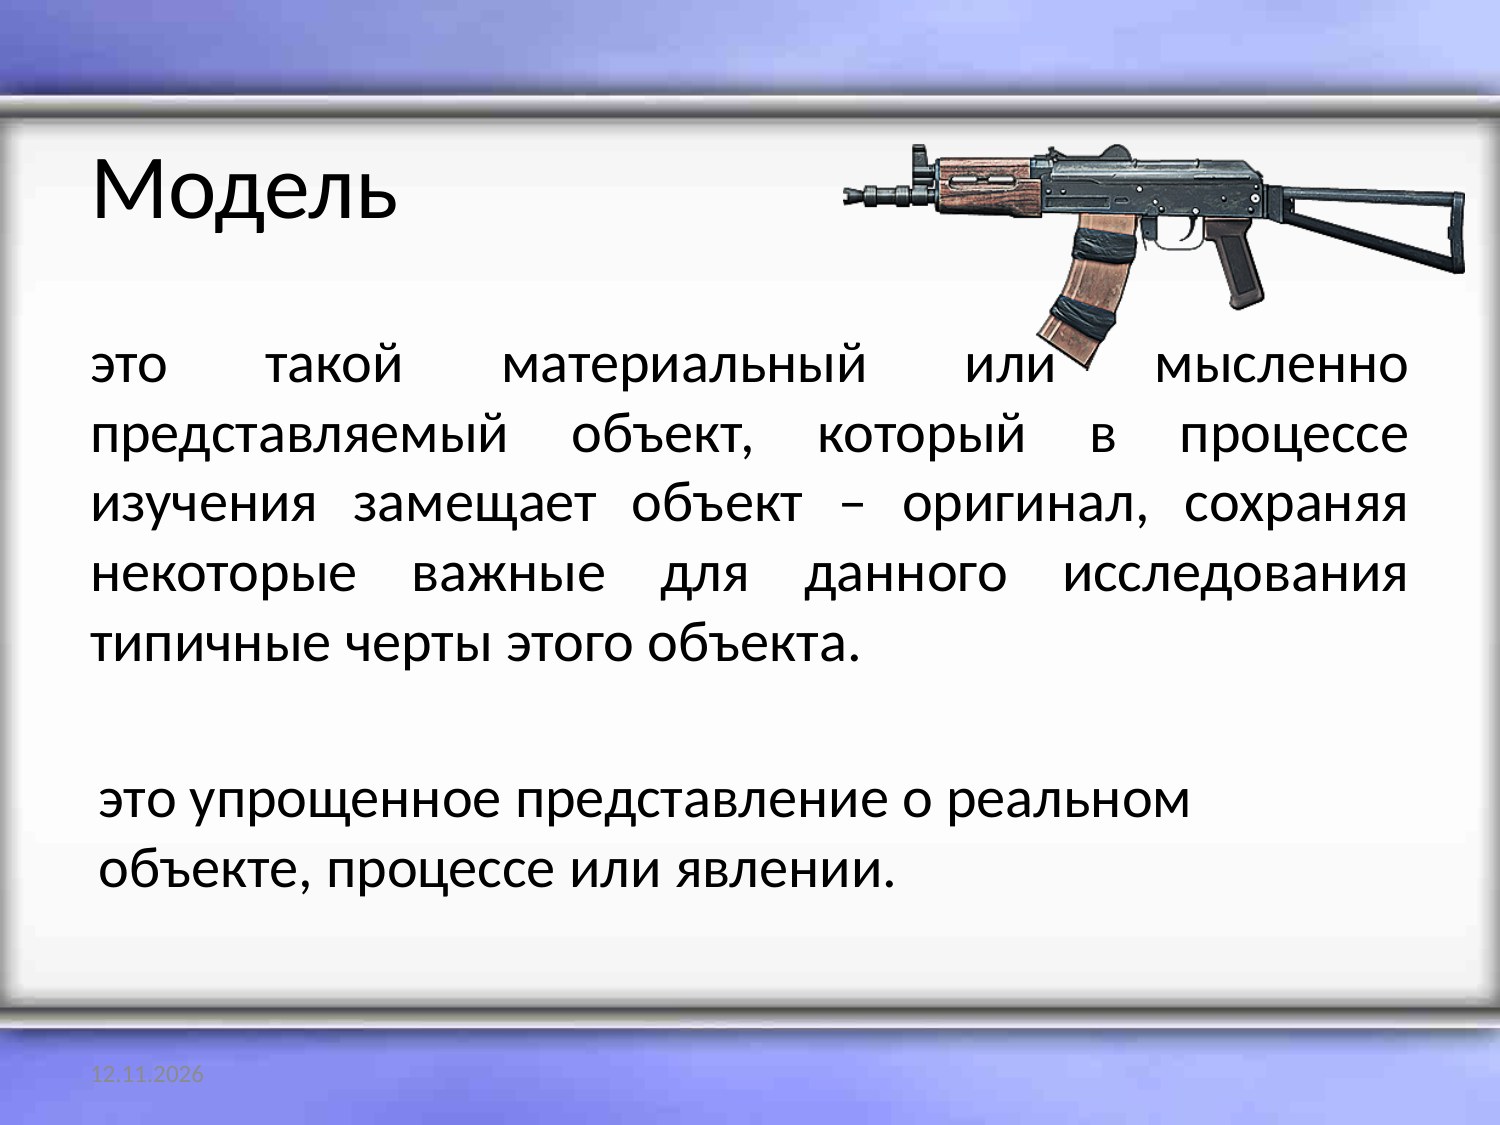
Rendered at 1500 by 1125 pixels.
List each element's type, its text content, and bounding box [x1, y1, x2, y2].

title Модель [75, 105, 838, 258]
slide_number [75, 1042, 425, 1103]
text_box это упрощенное представление о реальном объекте, процессе или явлении. [0, 751, 1341, 907]
list это такой материальный или мысленно представляемый объект, который в процессе изучения замещает объект – оригинал, сохраняя некоторые важные для данного исследования типичные черты этого объекта. [75, 316, 1425, 1005]
picture [0, 0, 1500, 1125]
